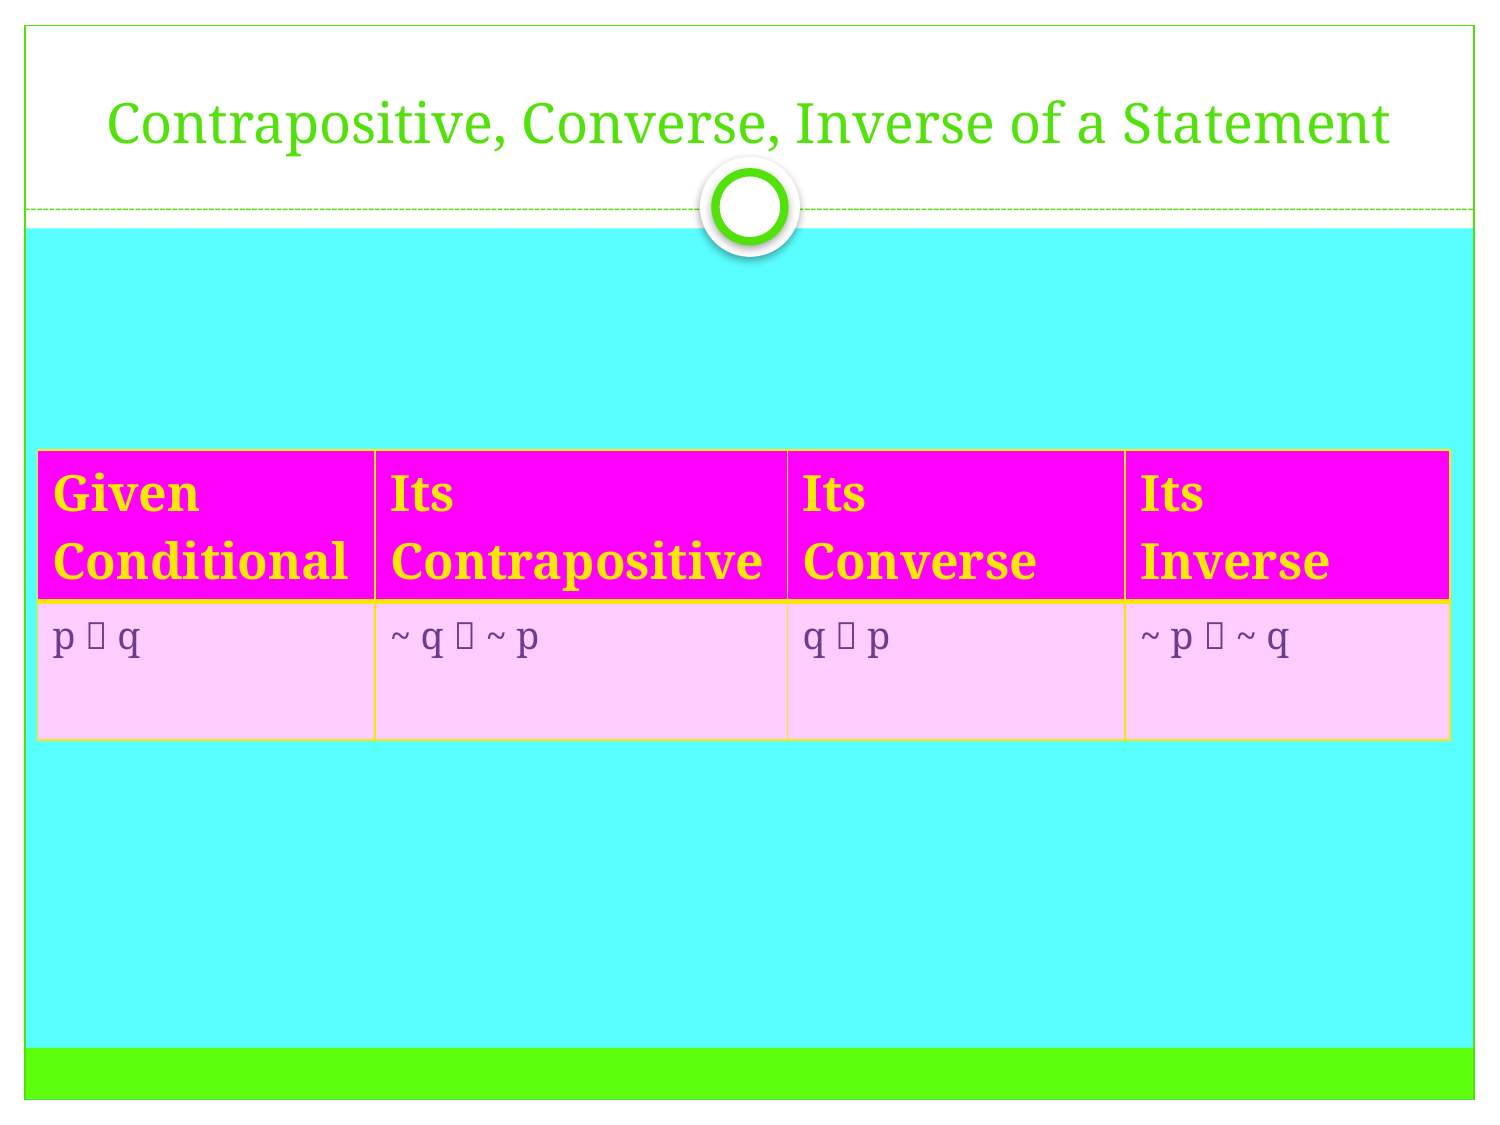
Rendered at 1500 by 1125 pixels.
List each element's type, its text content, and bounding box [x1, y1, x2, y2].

table_header Its Converse [788, 451, 1124, 599]
table_cell ~ q  ~ p [376, 604, 787, 739]
table_header Its Contrapositive [376, 451, 787, 599]
title Contrapositive, Converse, Inverse of a Statement [49, 37, 1450, 162]
table_header Its Inverse [1126, 451, 1449, 599]
table_cell p  q [38, 604, 374, 739]
table_cell q  p [788, 604, 1124, 739]
table_cell ~ p  ~ q [1126, 604, 1449, 739]
table_header Given Conditional [38, 451, 374, 599]
